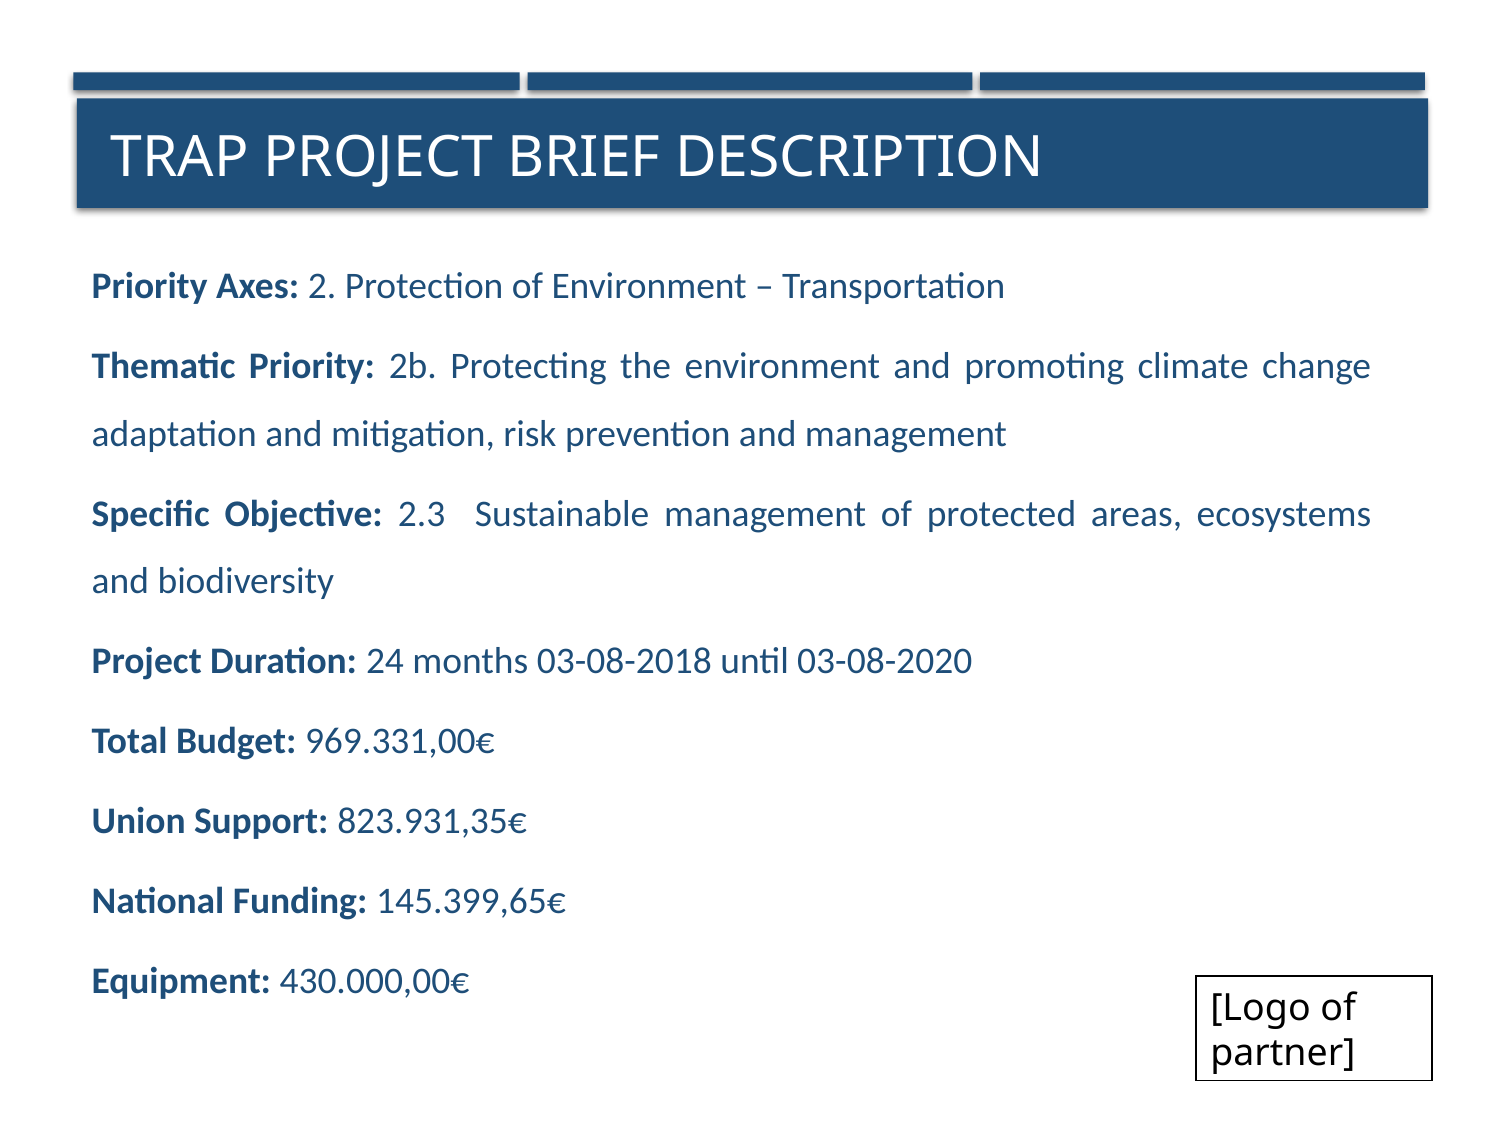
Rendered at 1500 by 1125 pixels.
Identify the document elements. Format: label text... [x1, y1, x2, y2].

title Trap project brief description [95, 111, 1406, 196]
list Priority Axes: 2. Protection of Environment – Transportation Thematic Priority: 2b. Protecting the environment and promoting climate change adaptation and mitigation, risk prevention and management Specific Objective: 2.3 Sustainable management of protected areas, ecosystems and biodiversity Project Duration: 24 months 03-08-2018 until 03-08-2020 Total Budget: 969.331,00€ Union Support: 823.931,35€ National Funding: 145.399,65€ Equipment: 430.000,00€ [76, 267, 1388, 973]
